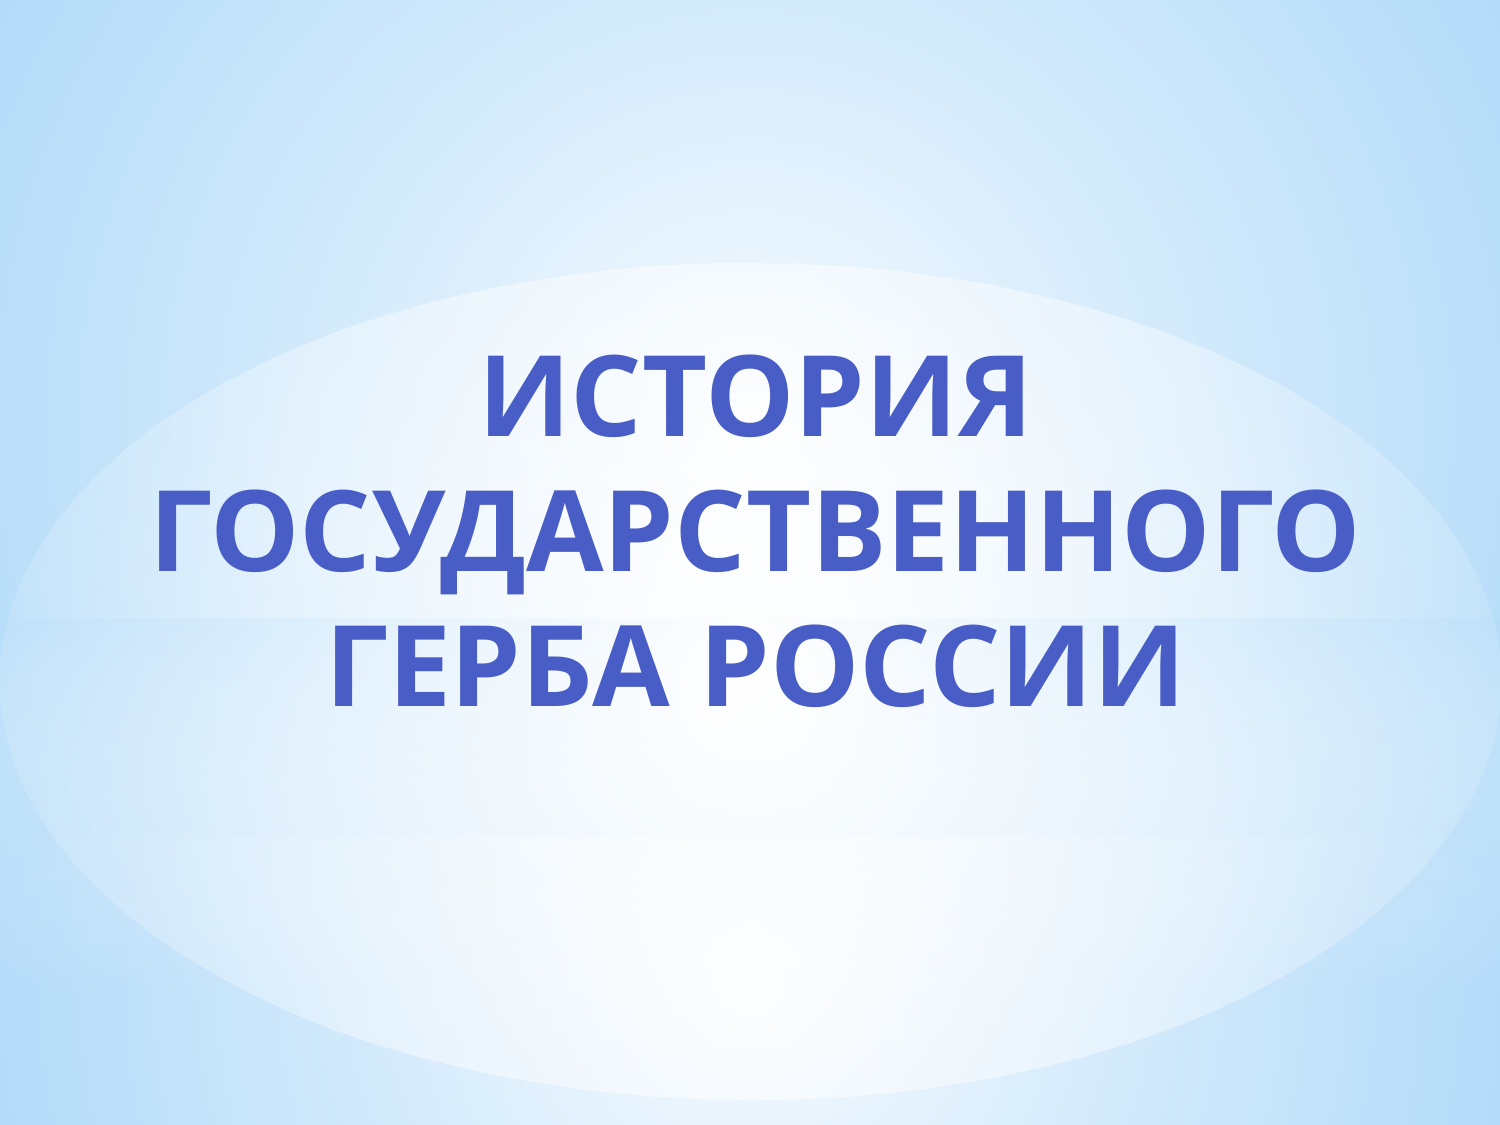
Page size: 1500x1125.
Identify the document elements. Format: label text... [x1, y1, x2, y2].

text_box История Государственного Герба России [58, 316, 1453, 737]
